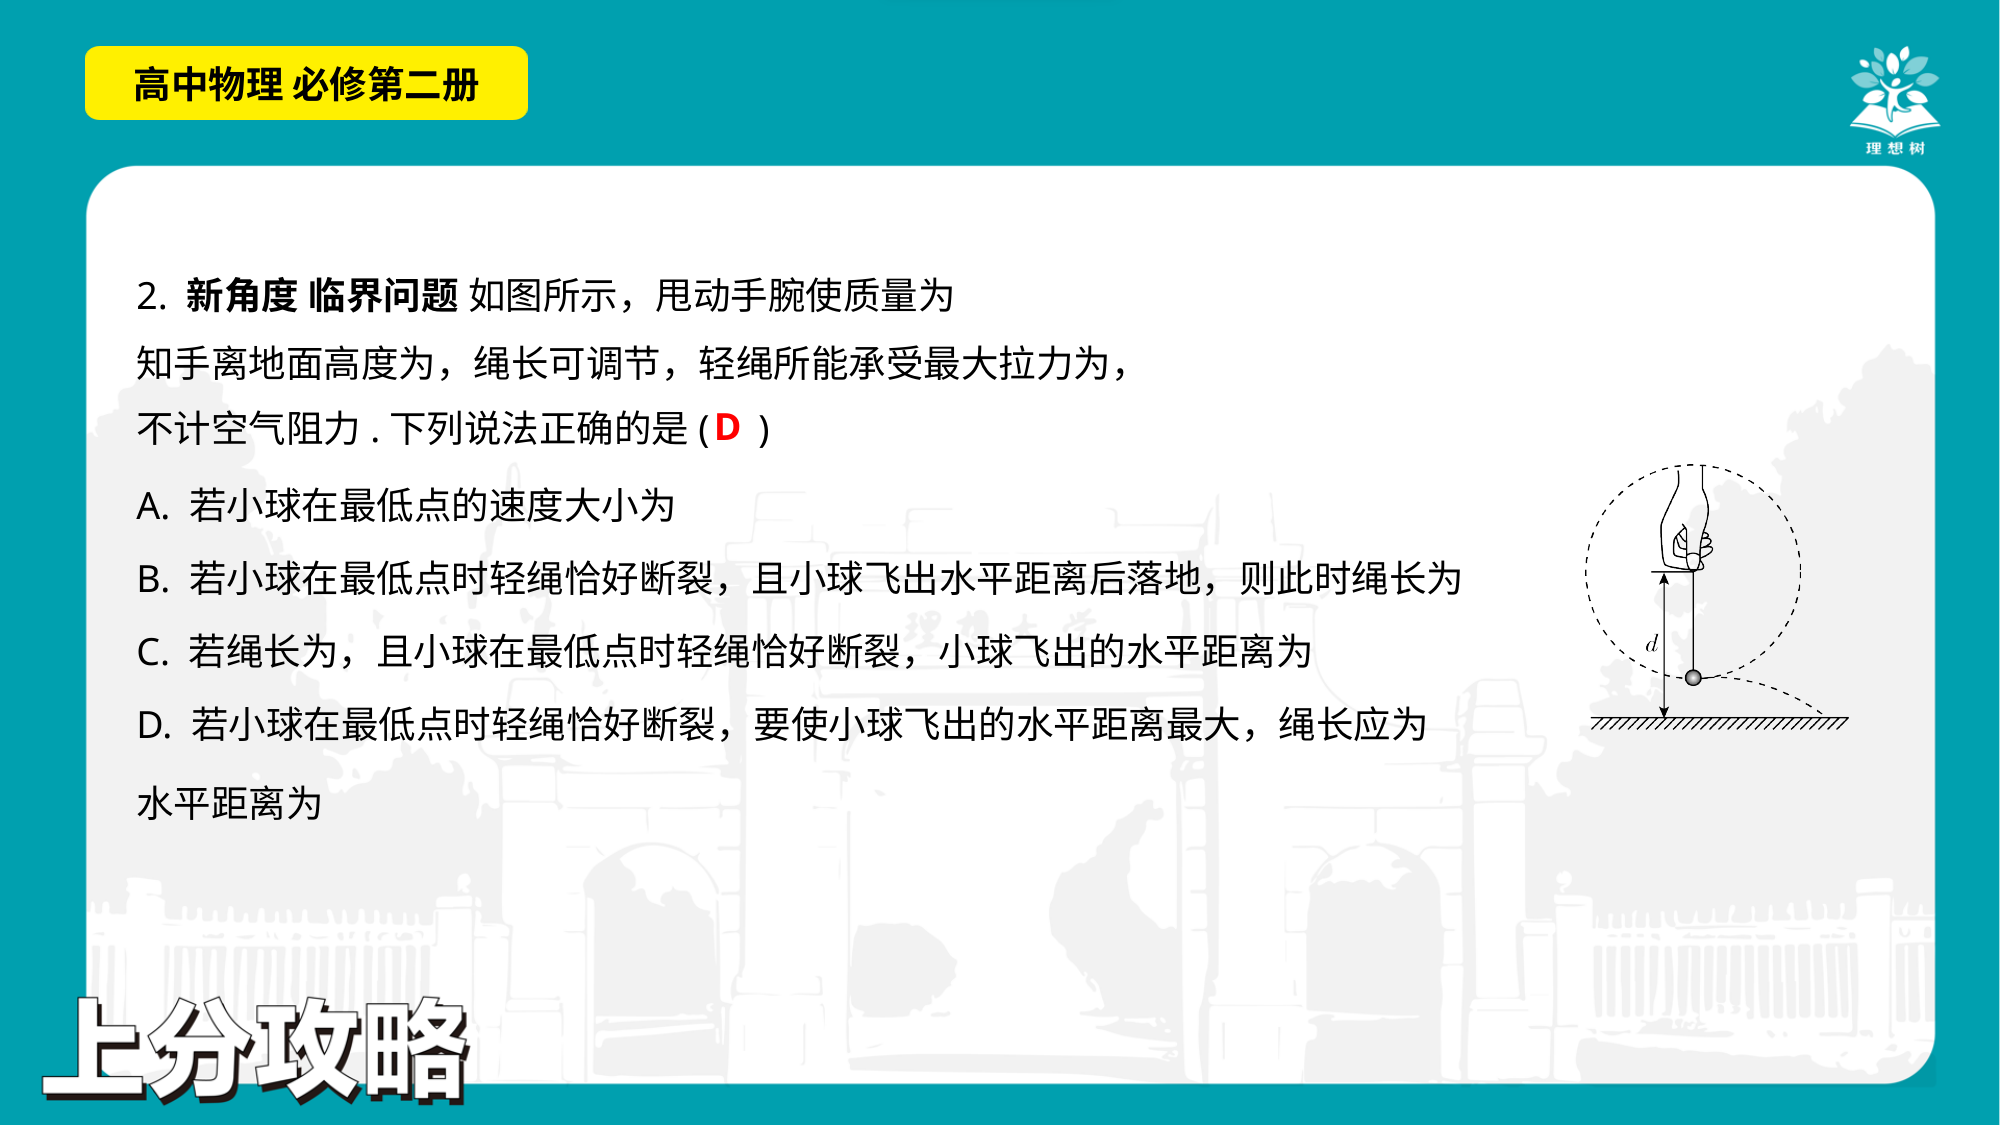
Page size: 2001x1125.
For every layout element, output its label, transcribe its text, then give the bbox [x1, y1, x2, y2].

text_box D [700, 383, 756, 442]
picture [0, 0, 2000, 1125]
